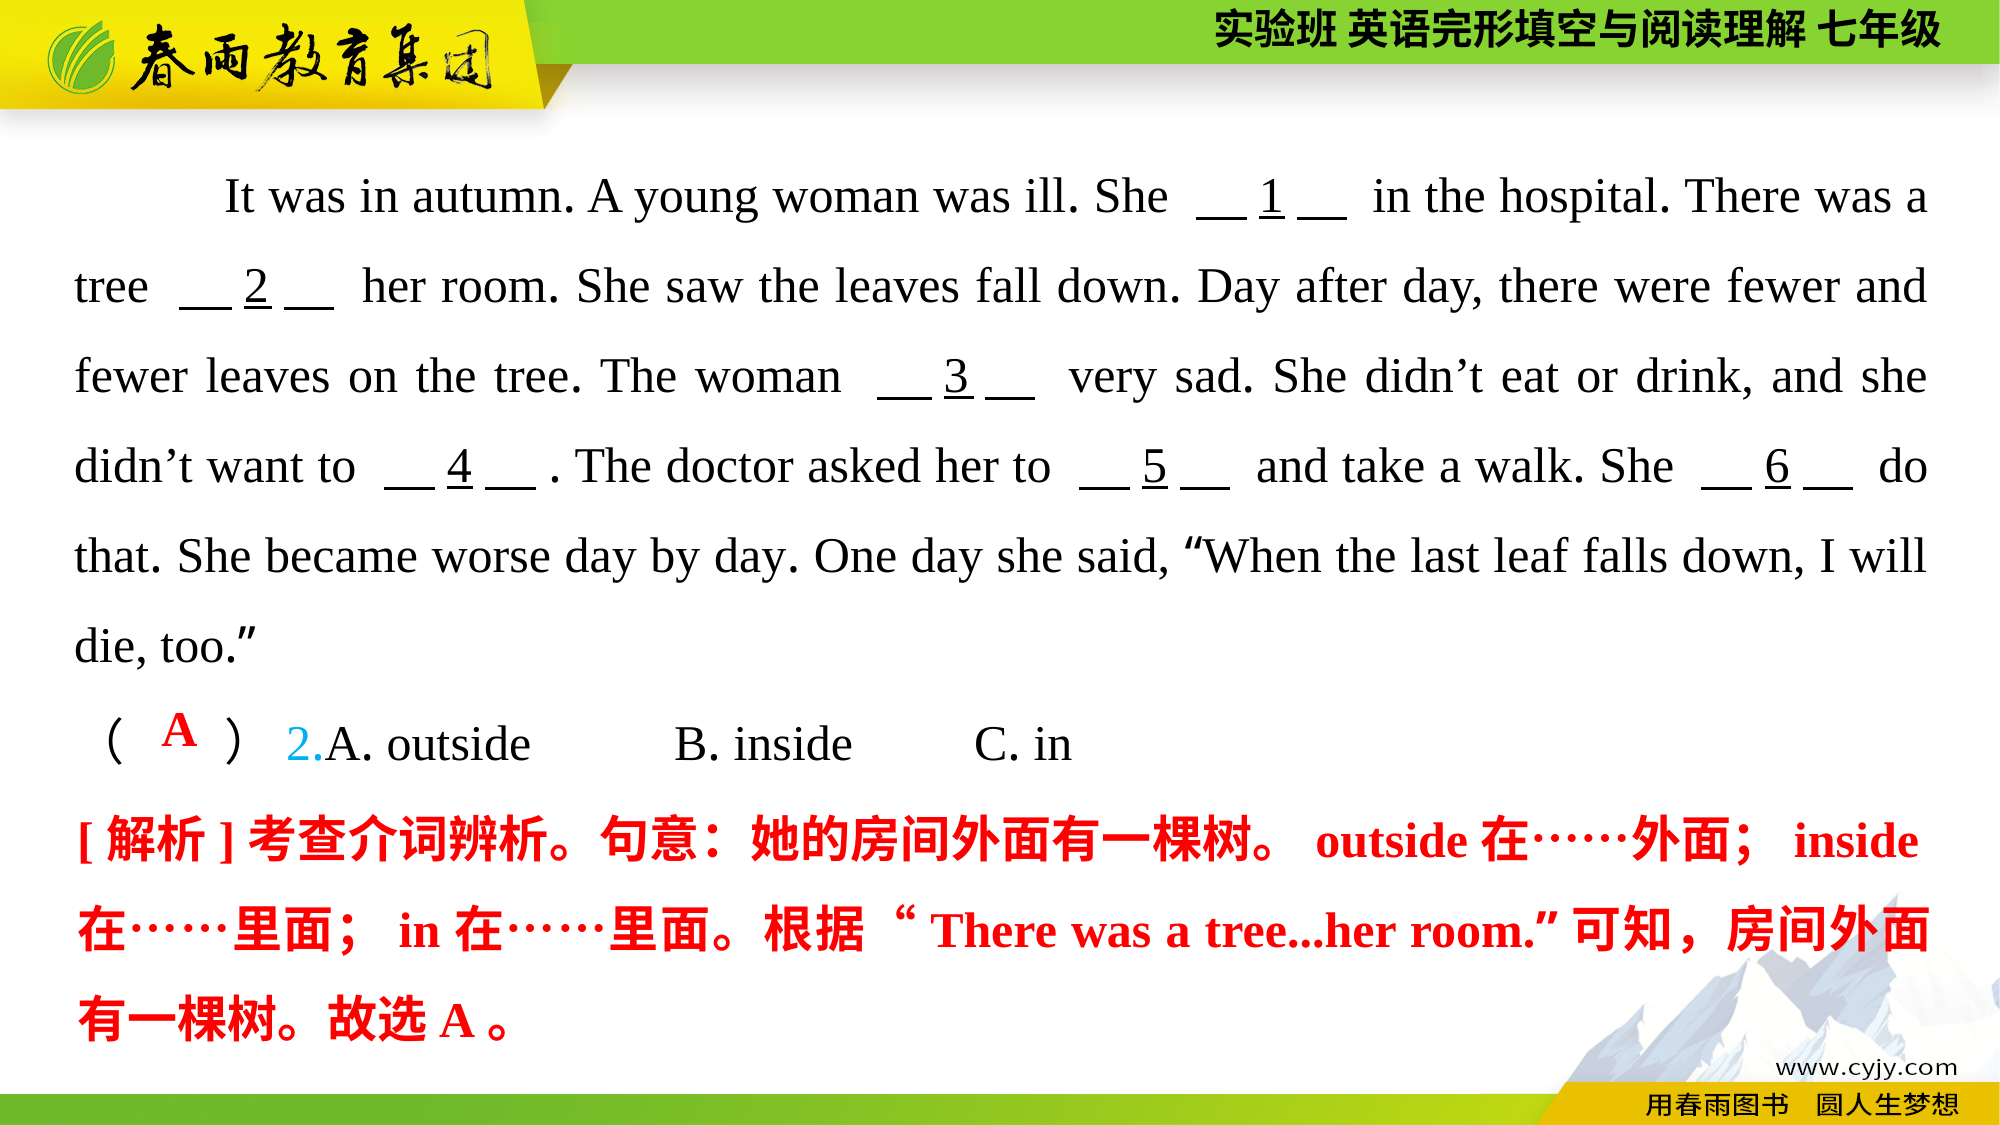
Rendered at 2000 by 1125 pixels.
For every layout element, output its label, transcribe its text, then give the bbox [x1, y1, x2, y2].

text_box A [146, 688, 213, 764]
text_box [解析]考查介词辨析。句意：她的房间外面有一棵树。outside在……外面；inside在……里面；in在……里面。根据“There was a tree...her room.”可知，房间外面有一棵树。故选A。 [62, 770, 1947, 1056]
list It was in autumn. A young woman was ill. She 1 in the hospital. There was a tree 2 her room. She saw the leaves fall down. Day after day, there were fewer and fewer leaves on the tree. The woman 3 very sad. She didn’t eat or drink, and she didn’t want to 4 . The doctor asked her to 5 and take a walk. She 6 do that. She became worse day by day. One day she said, “When the last leaf falls down, I will die, too.” [59, 125, 1944, 672]
text_box （ ）2.A. outside B. inside C. in [59, 672, 1944, 778]
picture [0, 0, 2000, 1125]
